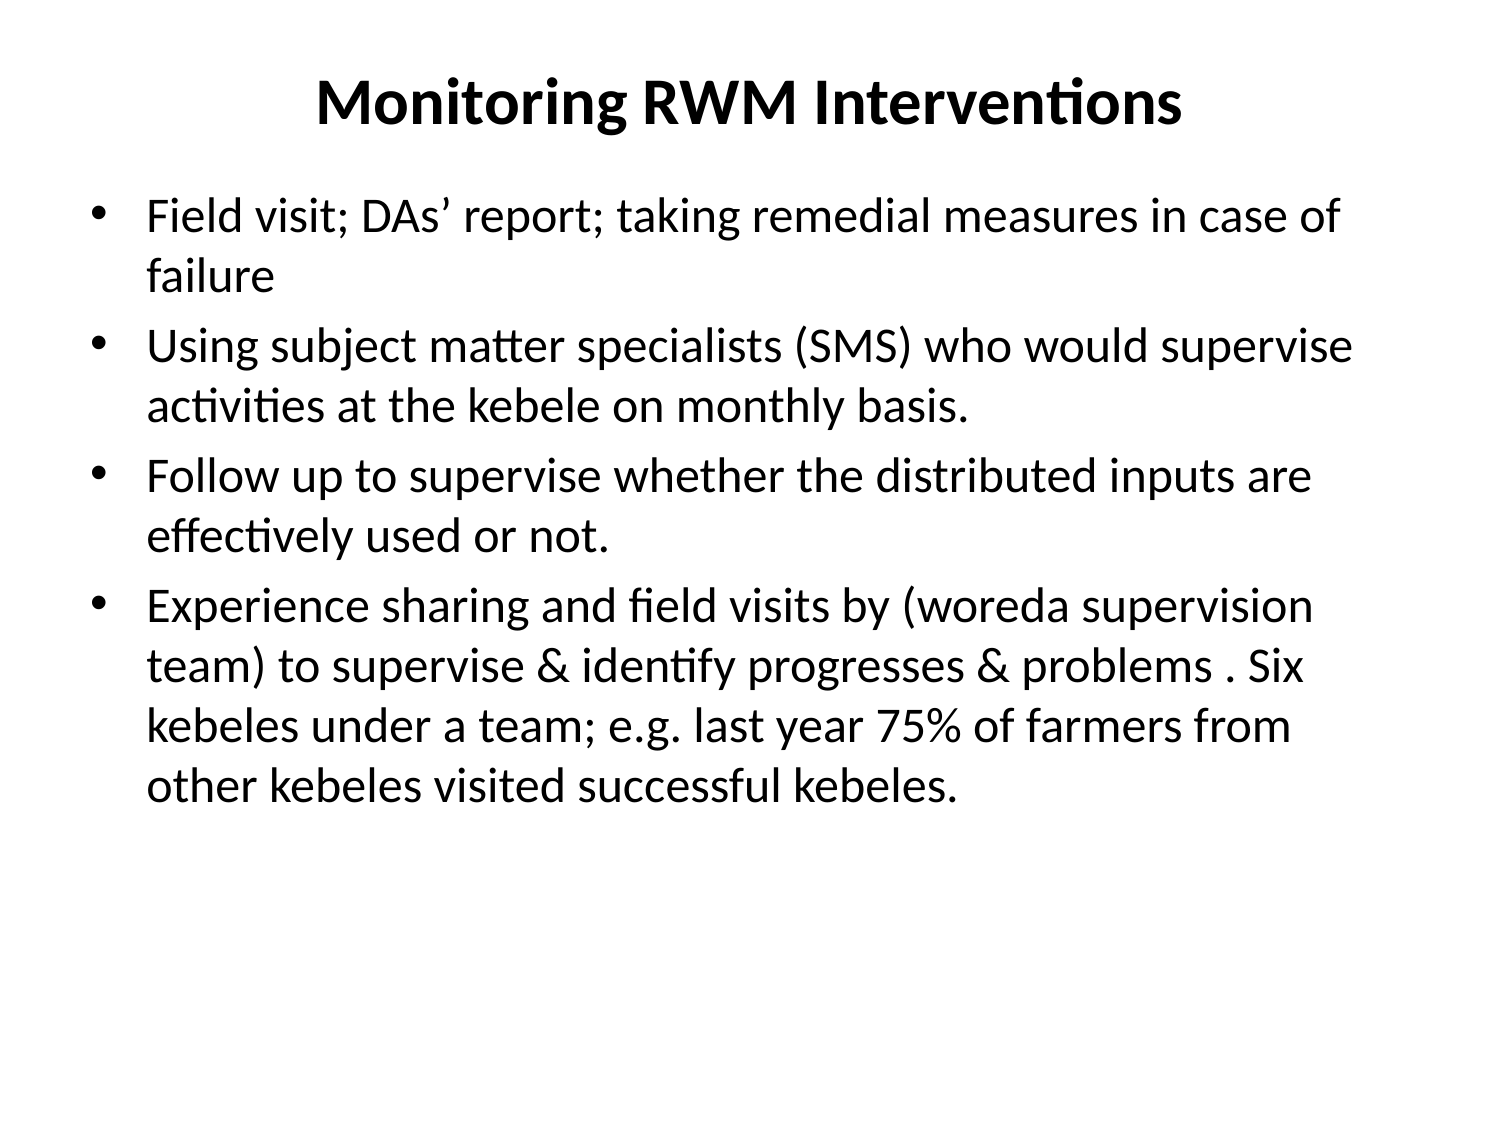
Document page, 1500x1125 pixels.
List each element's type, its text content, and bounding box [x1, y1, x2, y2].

list Field visit; DAs’ report; taking remedial measures in case of failure Using subject matter specialists (SMS) who would supervise activities at the kebele on monthly basis. Follow up to supervise whether the distributed inputs are effectively used or not. Experience sharing and field visits by (woreda supervision team) to supervise & identify progresses & problems . Six kebeles under a team; e.g. last year 75% of farmers from other kebeles visited successful kebeles. [74, 174, 1426, 1006]
title Monitoring RWM Interventions [74, 44, 1426, 151]
